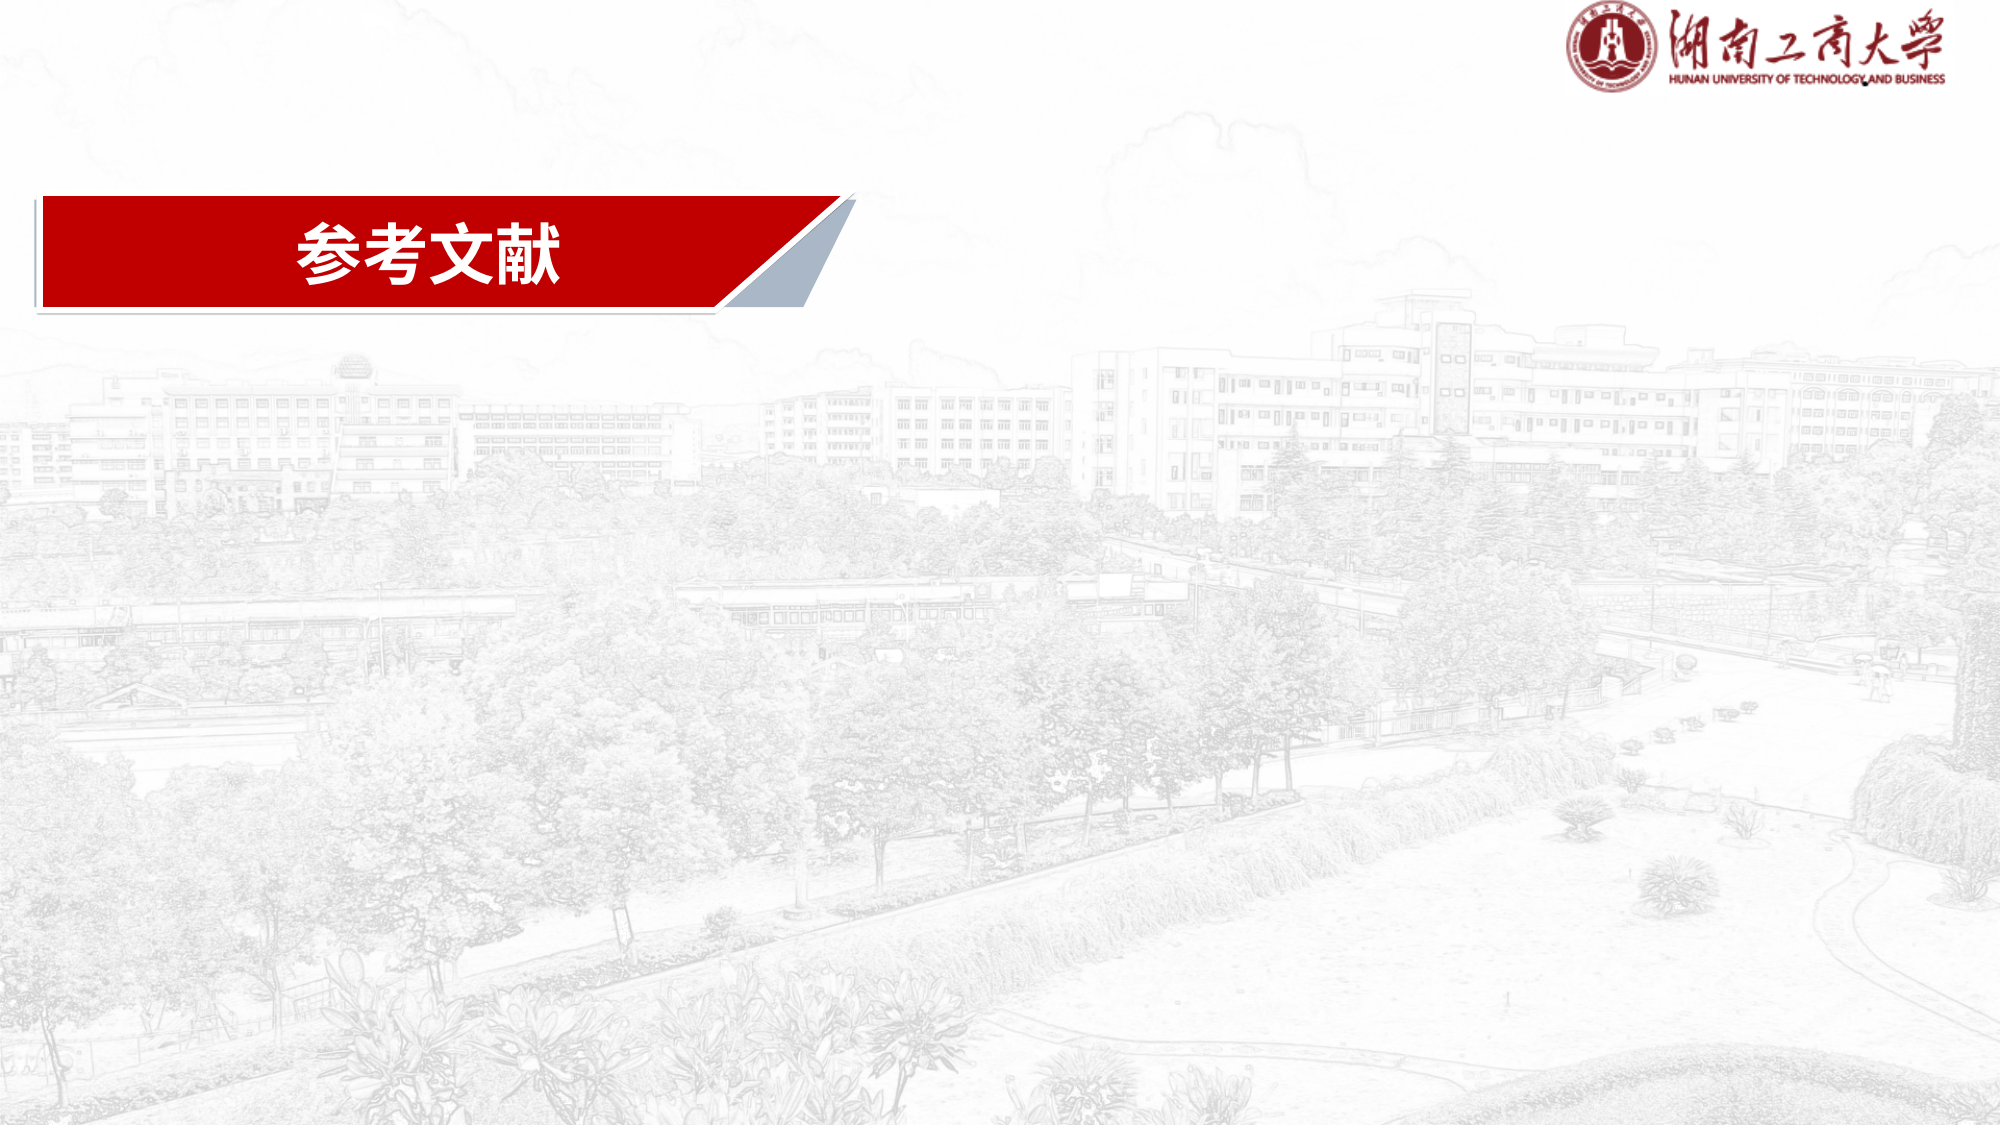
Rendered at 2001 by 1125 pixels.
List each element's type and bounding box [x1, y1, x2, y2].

picture [0, 0, 2001, 1125]
text_box [34, 192, 857, 311]
